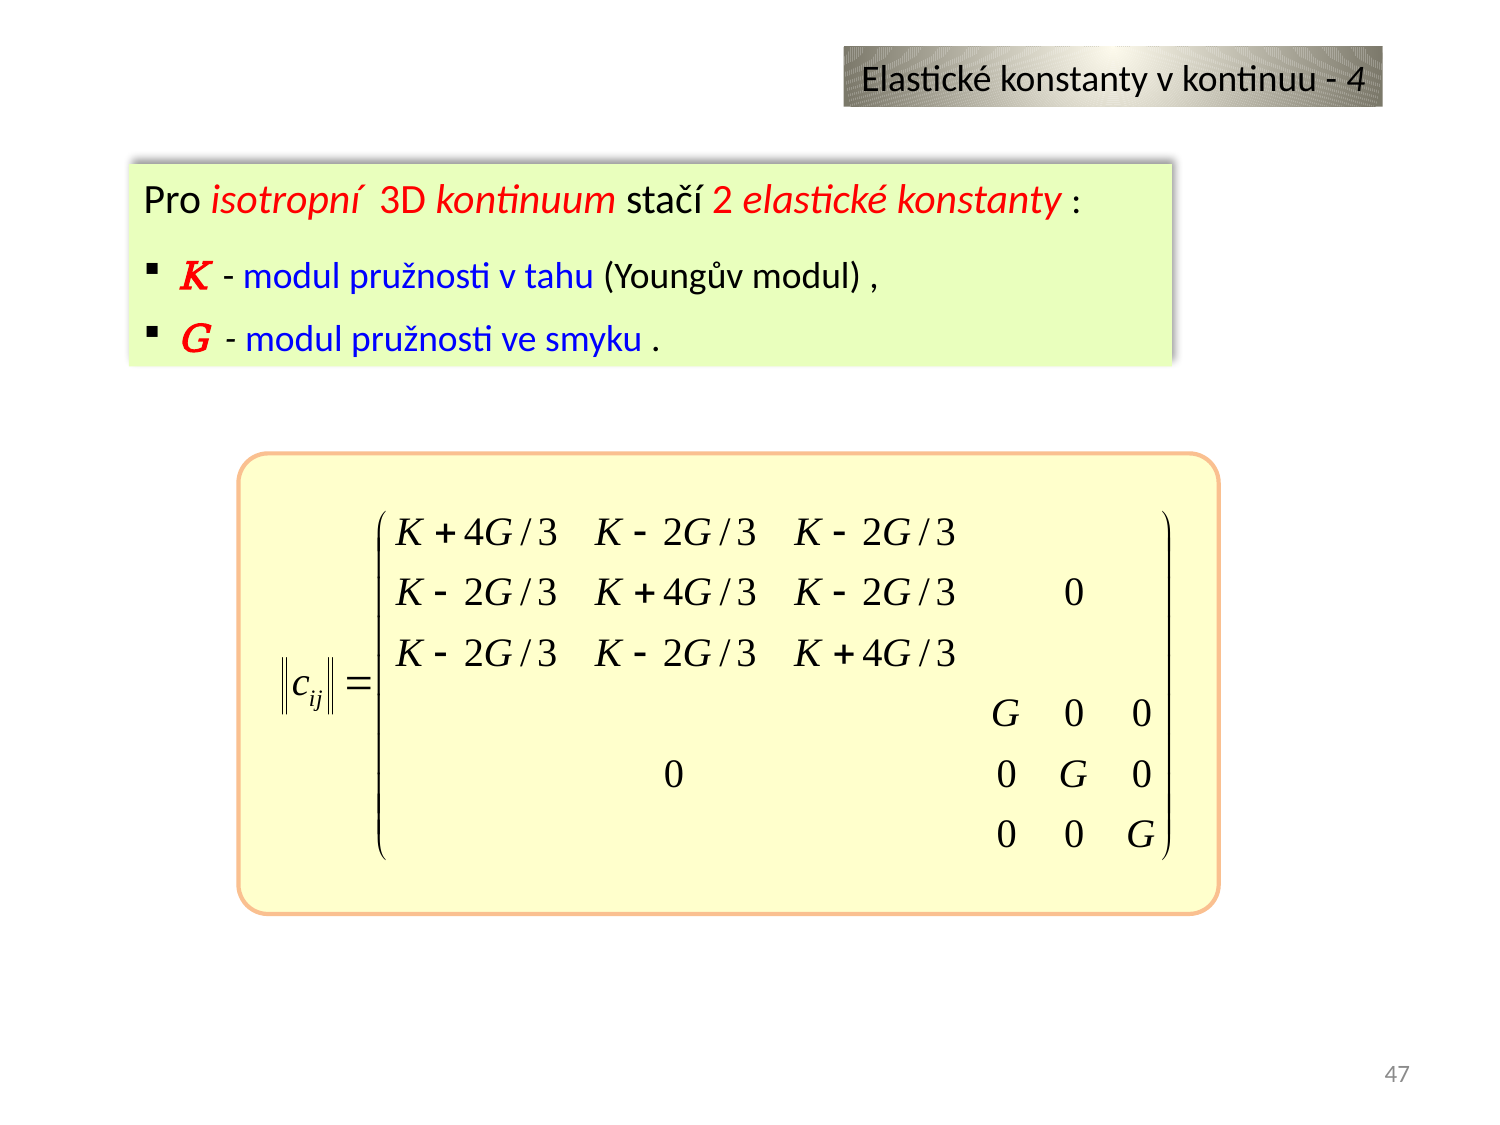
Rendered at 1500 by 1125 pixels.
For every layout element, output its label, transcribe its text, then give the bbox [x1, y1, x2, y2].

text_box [238, 453, 1219, 915]
slide_number 47 [1074, 1042, 1425, 1103]
text_box Elastické konstanty v kontinuu - 4 [843, 46, 1383, 107]
text_box Pro isotropní 3D kontinuum stačí 2 elastické konstanty : K - modul pružnosti v tahu (Youngův modul) , G - modul pružnosti ve smyku . [128, 164, 1172, 367]
